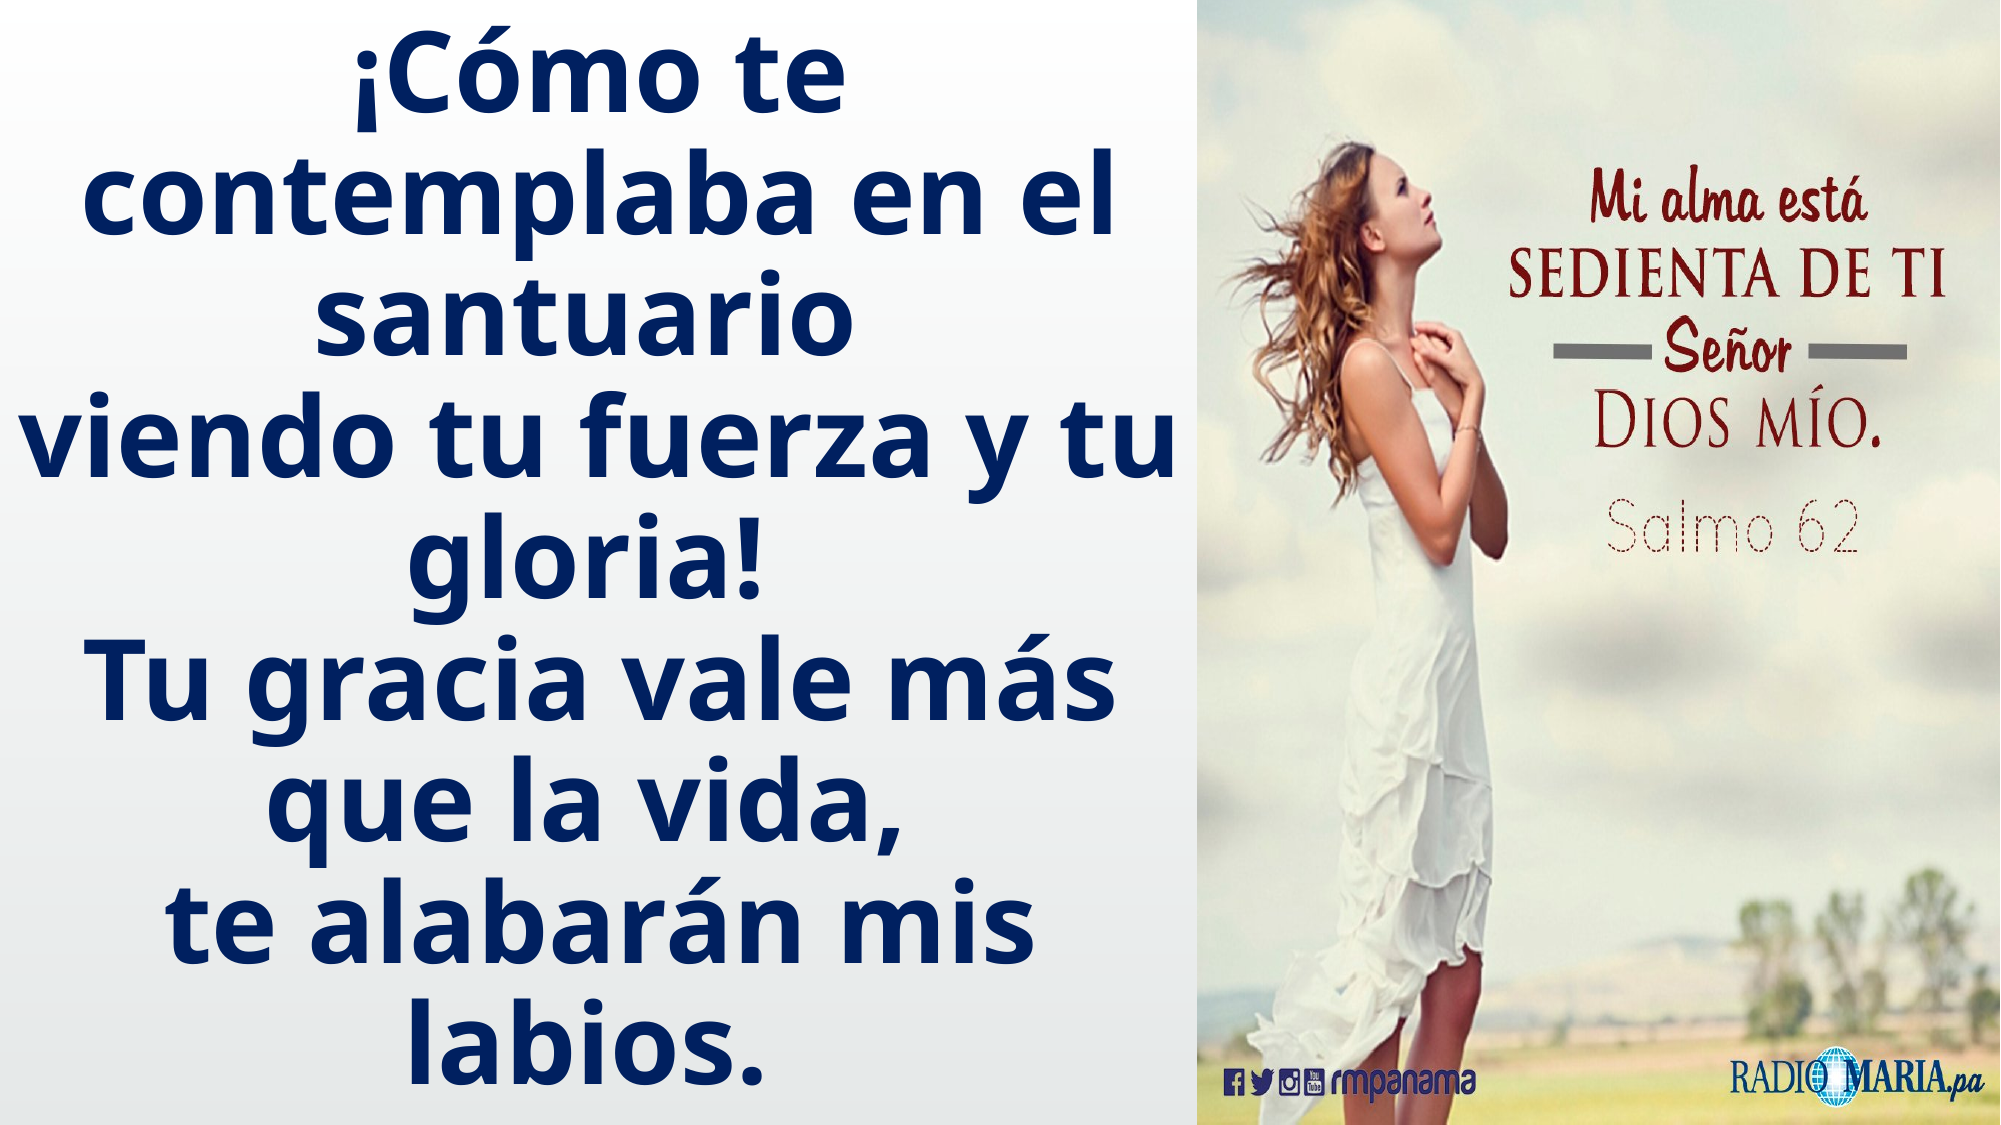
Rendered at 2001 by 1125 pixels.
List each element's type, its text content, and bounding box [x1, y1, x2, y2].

picture [1197, 0, 2000, 1125]
title ¡Cómo te contemplaba en el santuario viendo tu fuerza y tu gloria! Tu gracia vale más que la vida, te alabarán mis labios. [0, 0, 1197, 1125]
